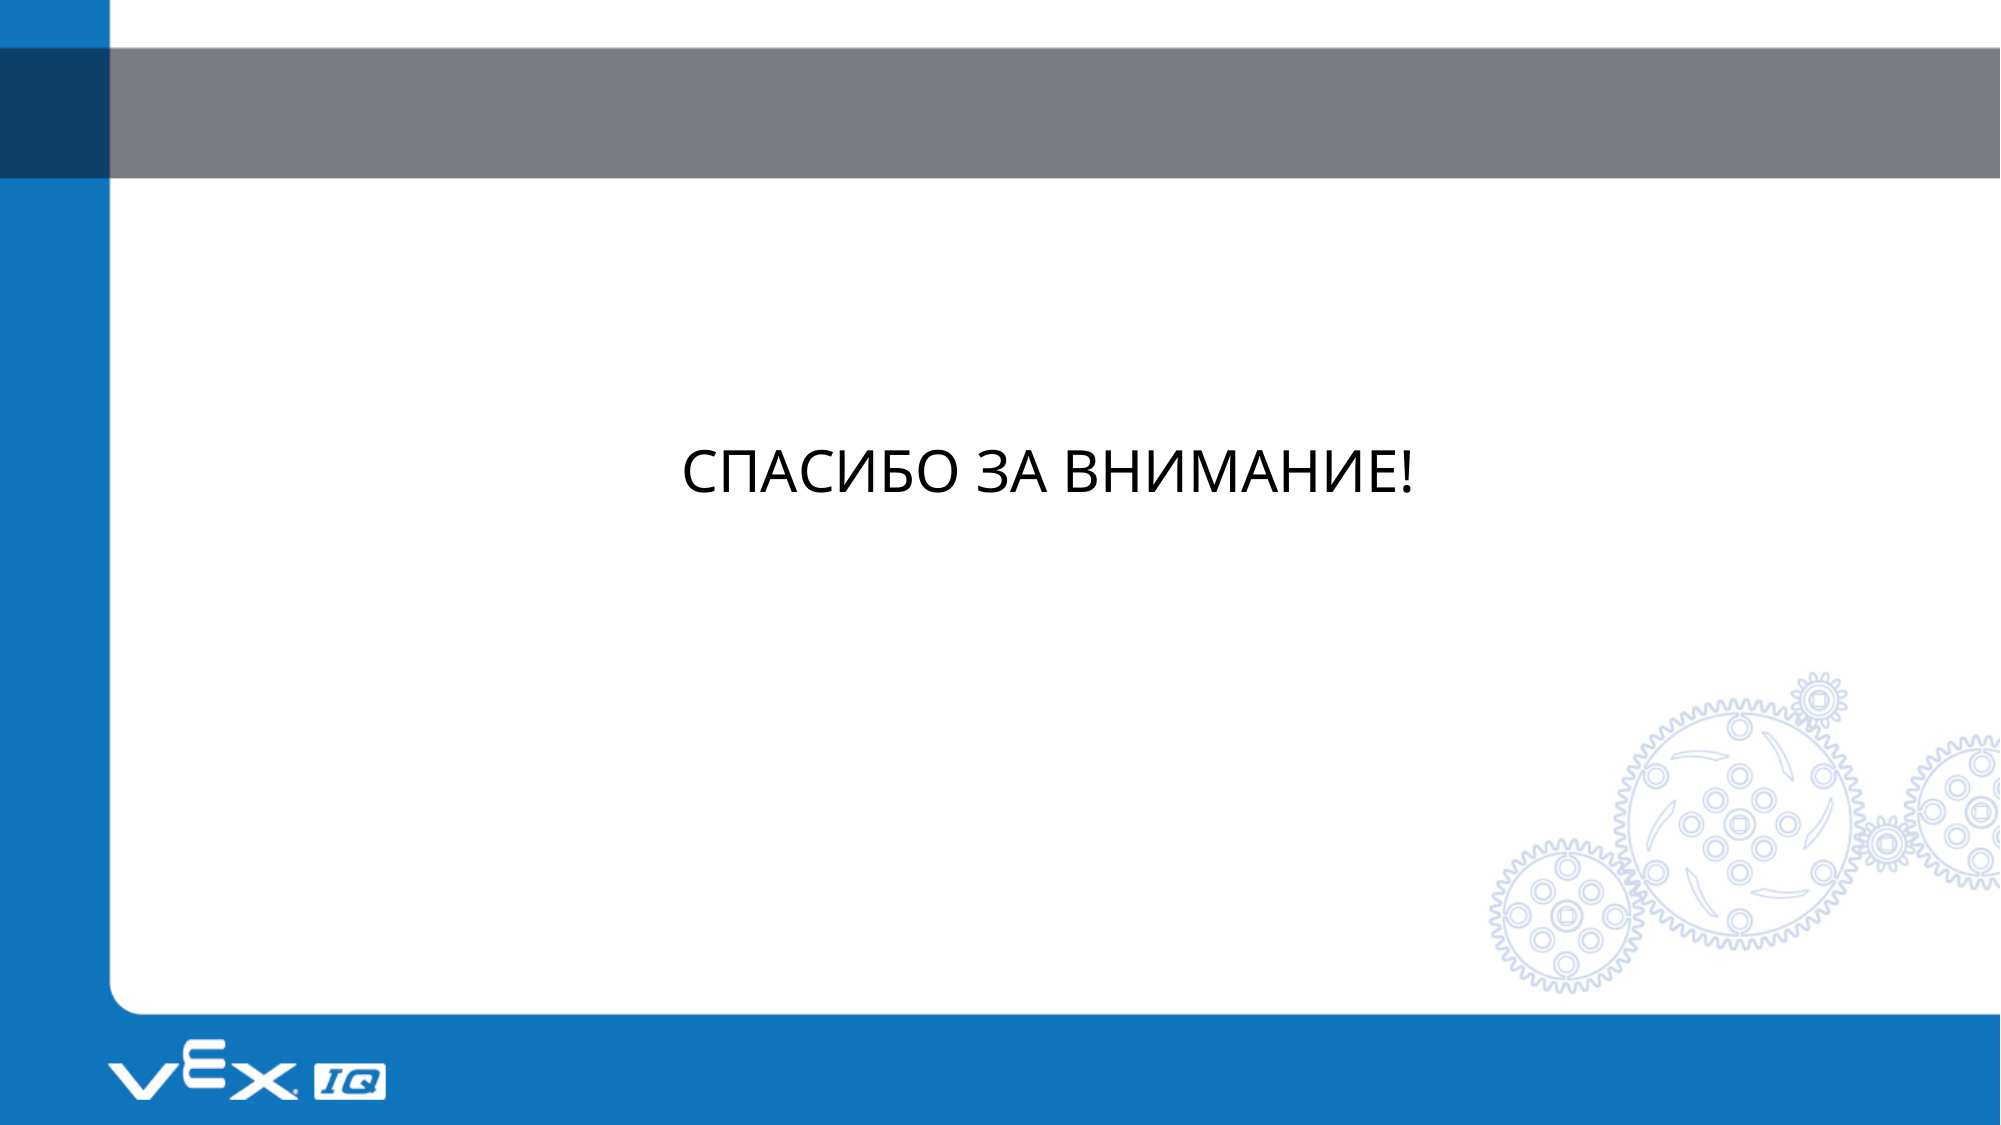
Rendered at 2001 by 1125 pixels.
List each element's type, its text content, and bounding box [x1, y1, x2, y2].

picture [0, 0, 2000, 1125]
list СПАСИБО ЗА ВНИМАНИЕ! [141, 434, 1956, 596]
